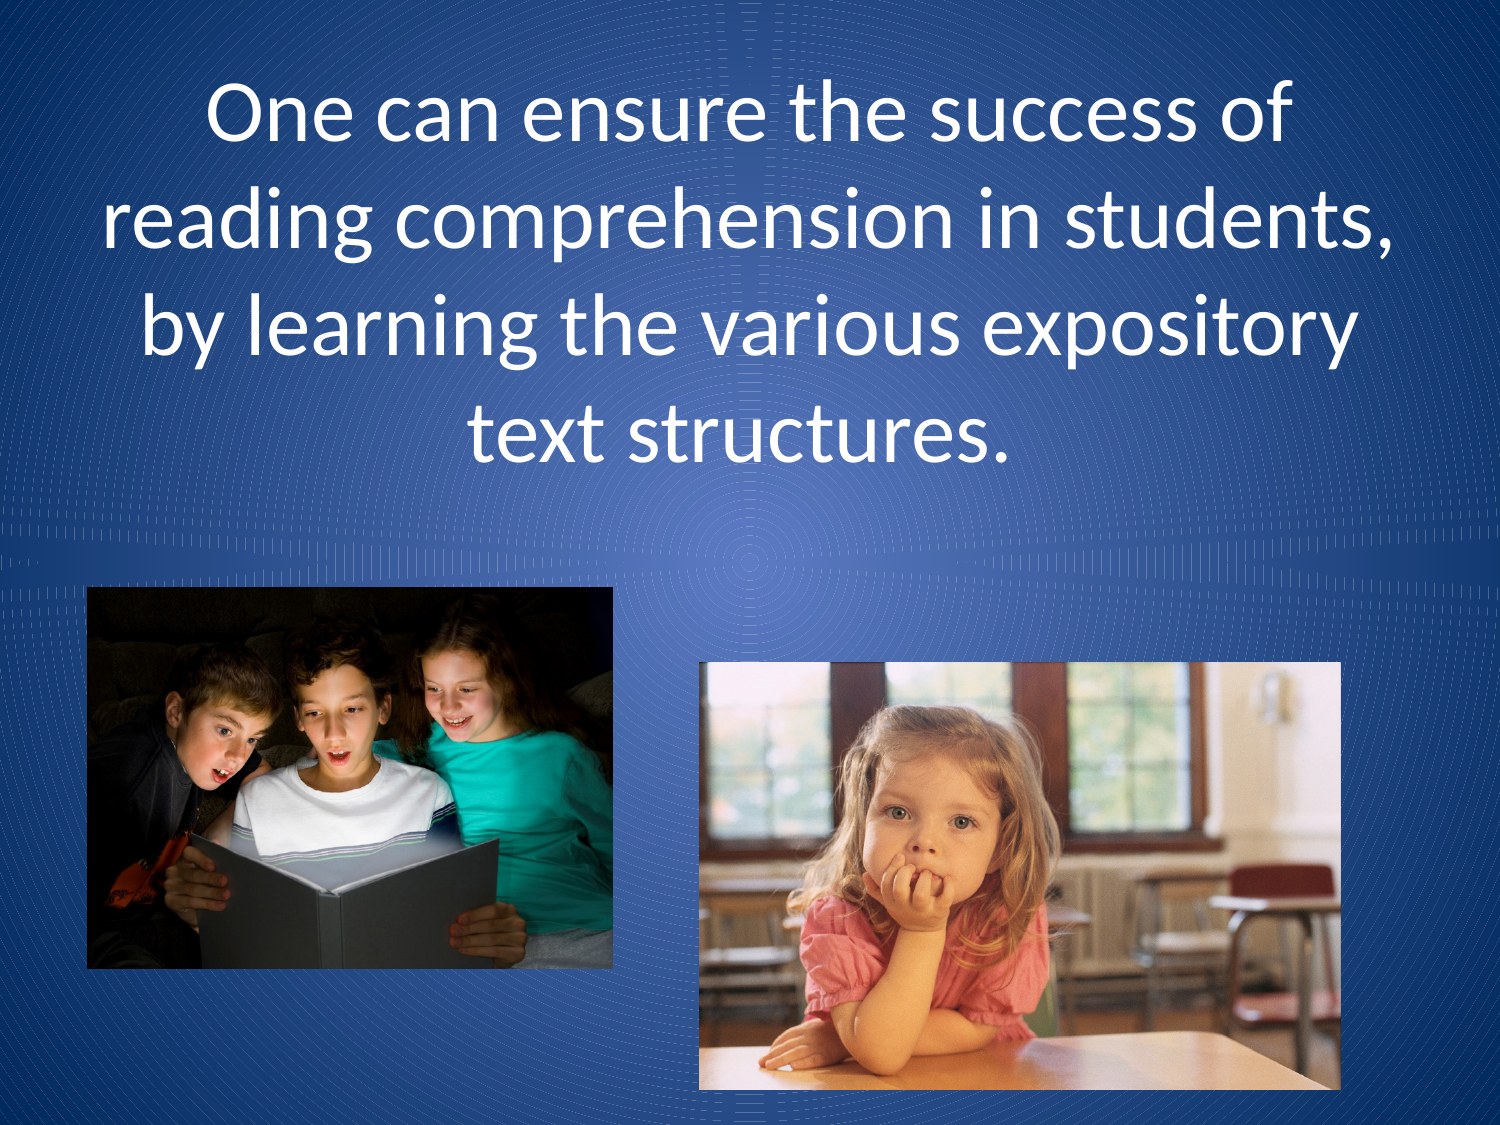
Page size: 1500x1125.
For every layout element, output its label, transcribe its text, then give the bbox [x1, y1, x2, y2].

title One can ensure the success of reading comprehension in students, by learning the various expository text structures. [75, 45, 1425, 488]
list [699, 662, 1341, 1090]
picture [87, 587, 613, 970]
